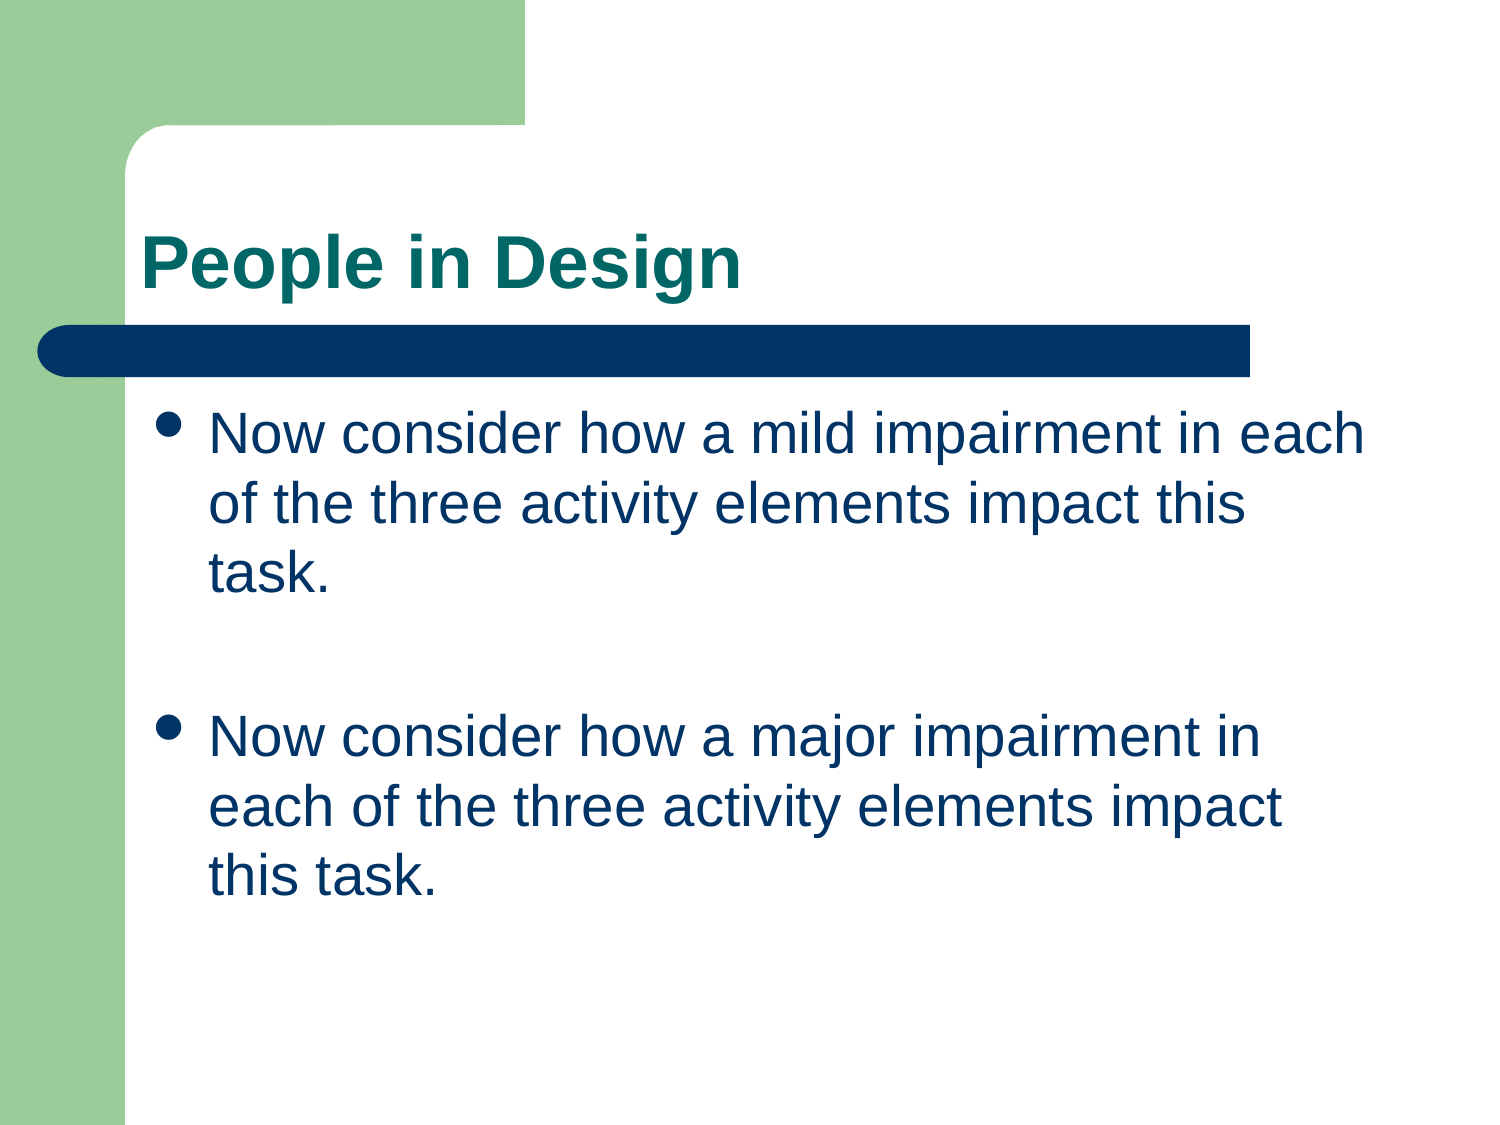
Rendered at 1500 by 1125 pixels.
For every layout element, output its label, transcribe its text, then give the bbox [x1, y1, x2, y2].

title People in Design [124, 124, 1426, 313]
list Now consider how a mild impairment in each of the three activity elements impact this task. Now consider how a major impairment in each of the three activity elements impact this task. [137, 387, 1400, 999]
